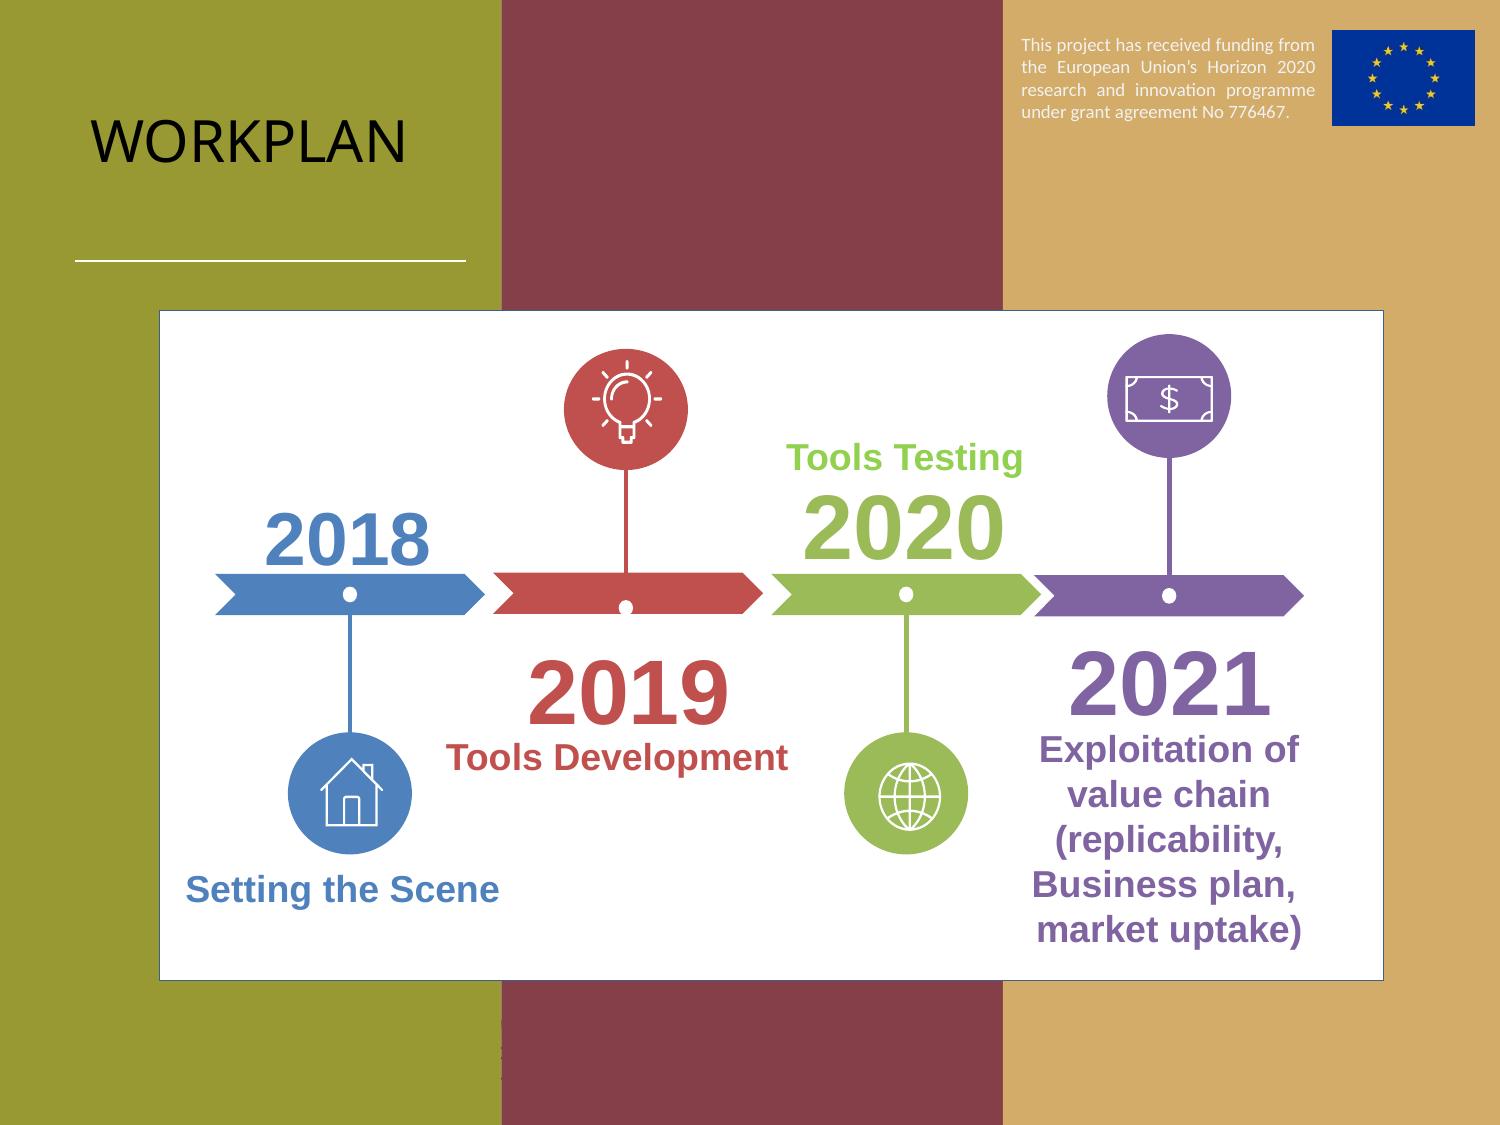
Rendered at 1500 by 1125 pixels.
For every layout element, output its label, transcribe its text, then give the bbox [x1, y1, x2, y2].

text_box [159, 309, 1384, 981]
title WORKPLAN [75, 45, 479, 233]
picture [1332, 30, 1475, 126]
